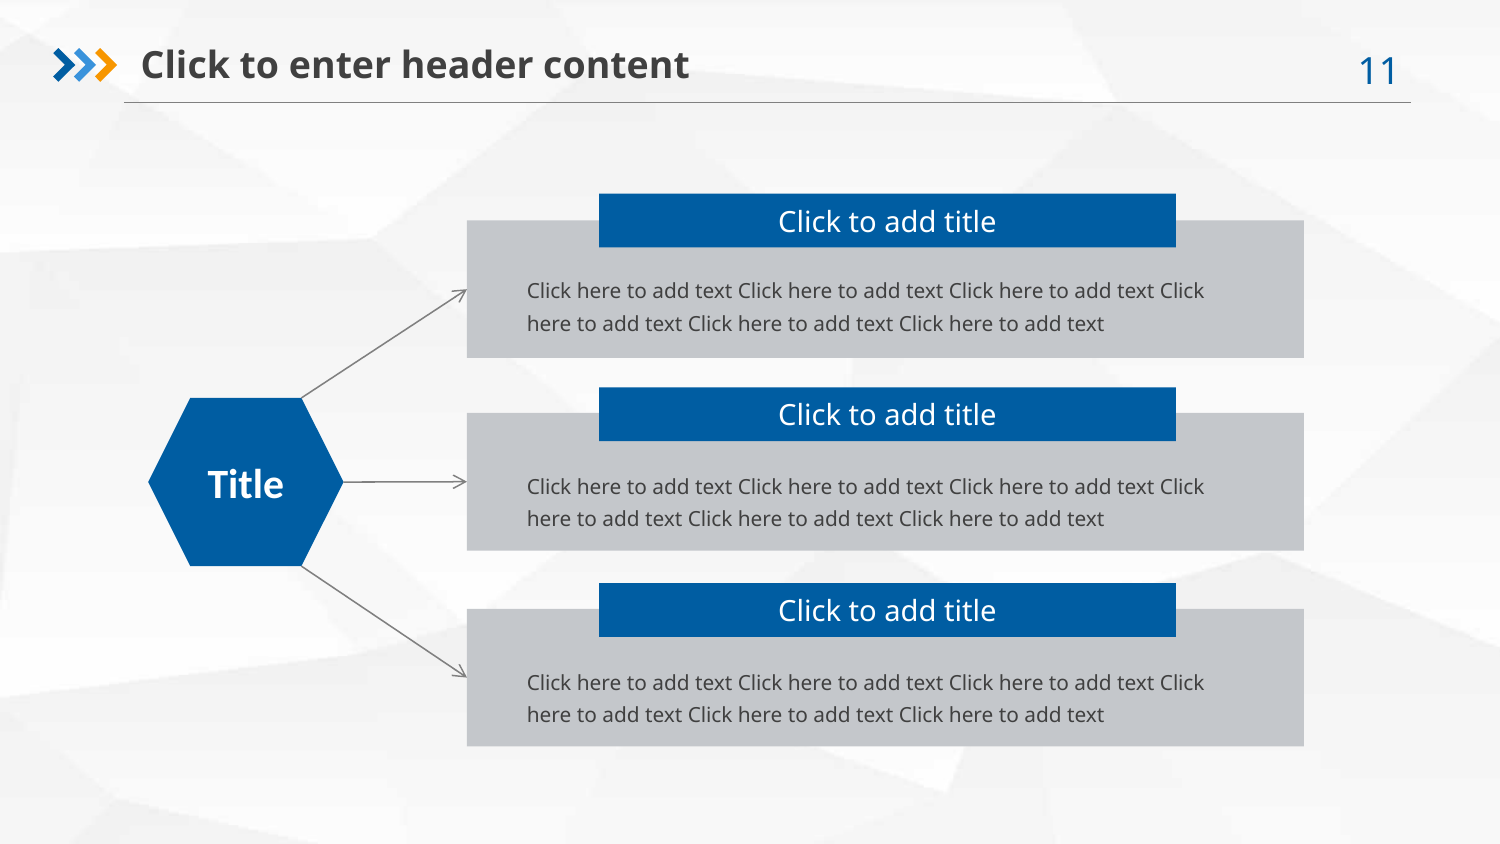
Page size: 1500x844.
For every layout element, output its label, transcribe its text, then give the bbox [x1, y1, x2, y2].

text_box [465, 218, 1306, 360]
text_box Click to add title [597, 191, 1178, 249]
text_box [465, 411, 1306, 553]
text_box Click here to add text Click here to add text Click here to add text Click here to add text Click here to add text Click here to add text [515, 460, 1260, 537]
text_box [301, 288, 468, 399]
text_box Click here to add text Click here to add text Click here to add text Click here to add text Click here to add text Click here to add text [515, 656, 1260, 733]
text_box Click to add title [597, 581, 1178, 639]
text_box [301, 565, 468, 678]
text_box Title [146, 395, 346, 569]
picture [0, 0, 1500, 844]
text_box Click to add title [597, 385, 1178, 443]
text_box [465, 607, 1306, 748]
text_box Click here to add text Click here to add text Click here to add text Click here to add text Click here to add text Click here to add text [515, 264, 1260, 341]
text_box Click to enter header content [140, 32, 821, 95]
